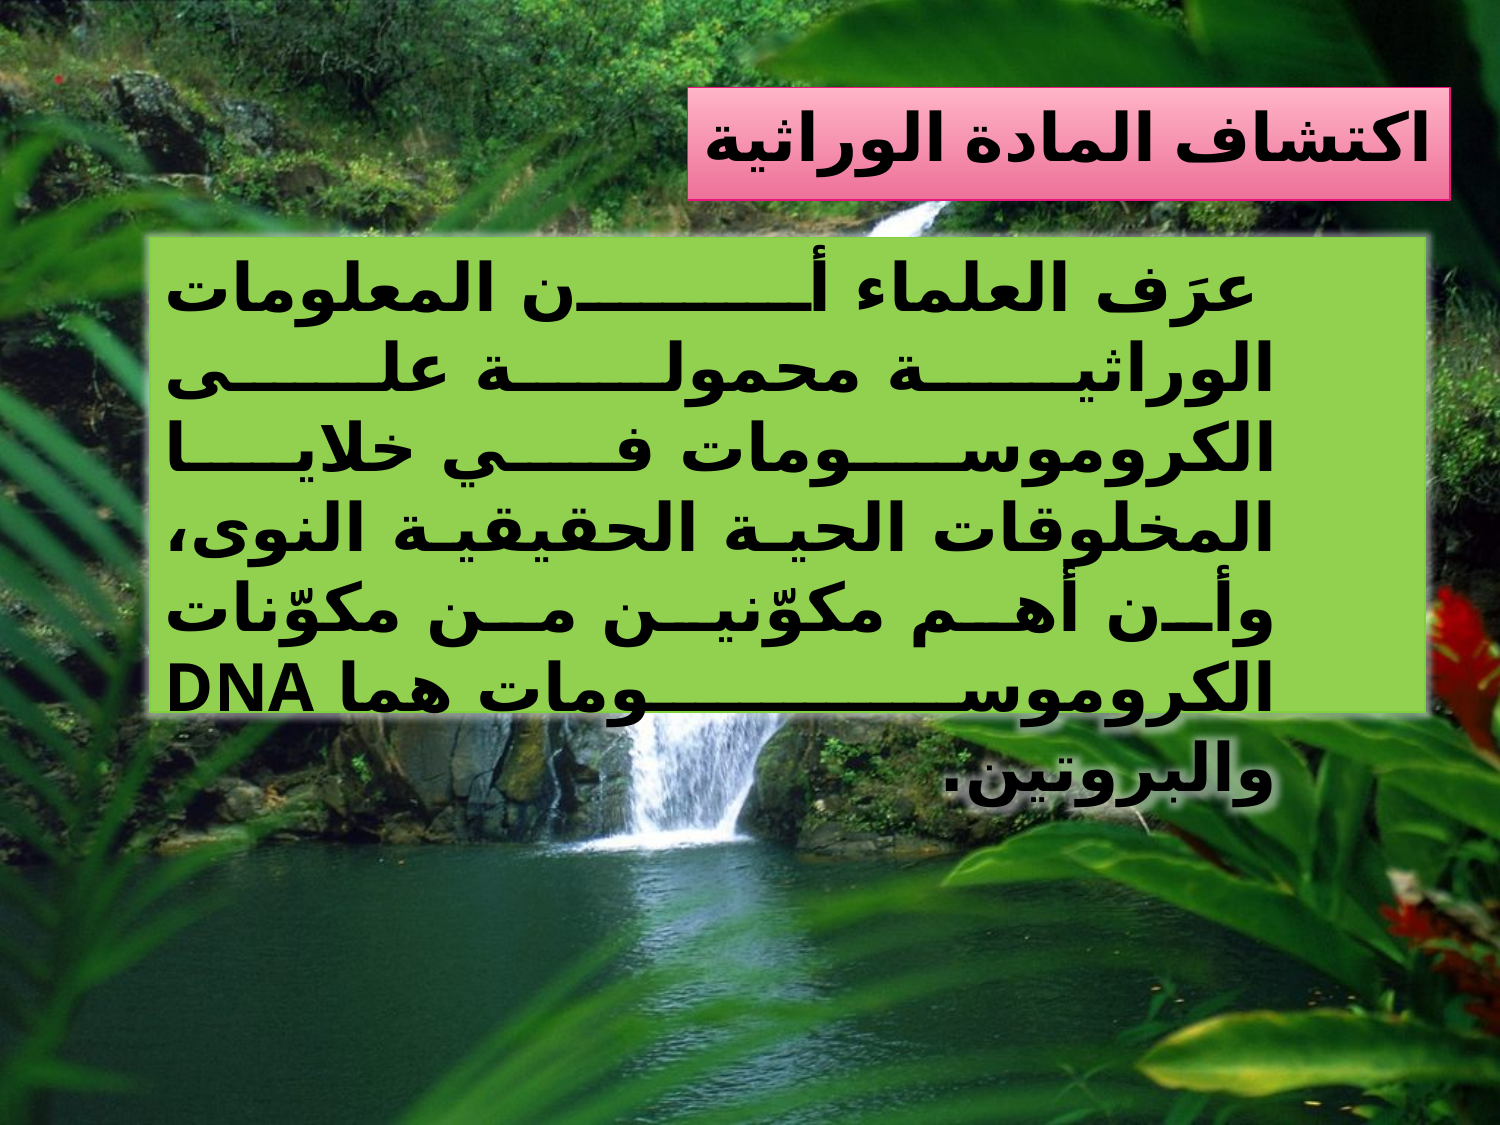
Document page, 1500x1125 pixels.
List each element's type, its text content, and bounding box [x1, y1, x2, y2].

title اكتشاف المادة الوراثية [687, 87, 1451, 201]
picture [0, 0, 1500, 1125]
text_box عرَف العلماء أن المعلومات الوراثية محمولة على الكروموسومات في خلايا المخلوقات الحية الحقيقية النوى، وأن أهم مكوّنين من مكوّنات الكروموسومات هما DNA والبروتين. [149, 237, 1426, 713]
